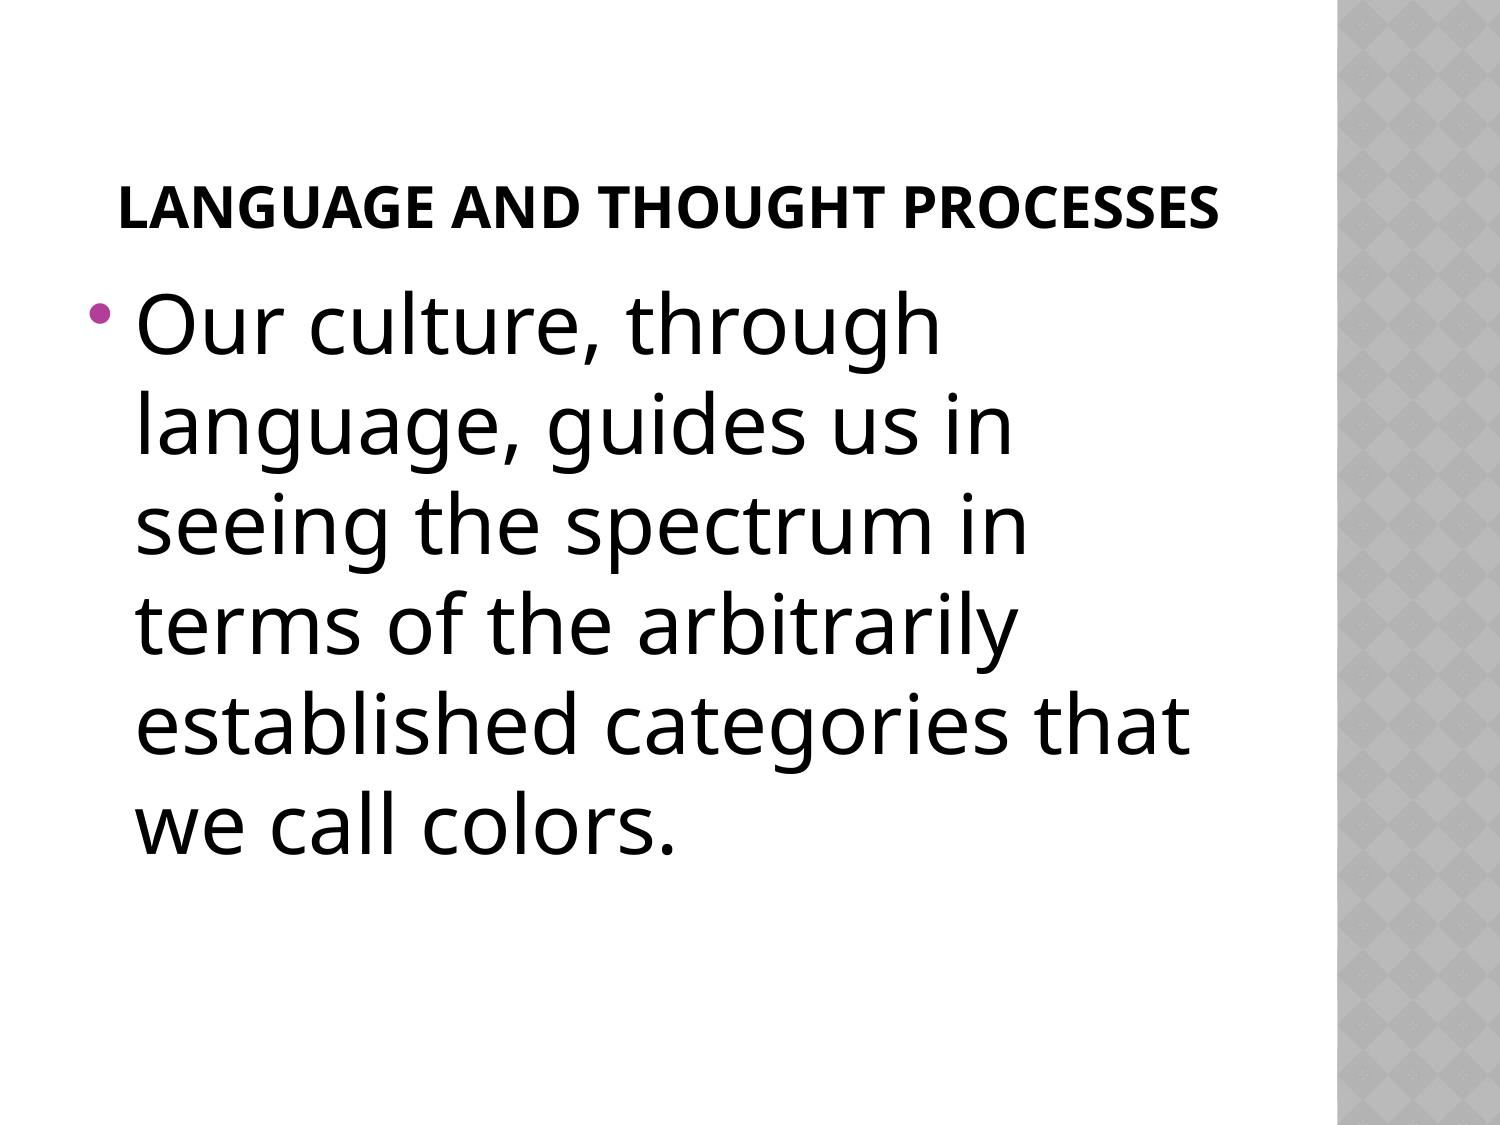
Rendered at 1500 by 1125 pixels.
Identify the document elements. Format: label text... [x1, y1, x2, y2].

title Language and thought processes [75, 52, 1263, 240]
list Our culture, through language, guides us in seeing the spectrum in terms of the arbitrarily established categories that we call colors. [75, 264, 1263, 1059]
